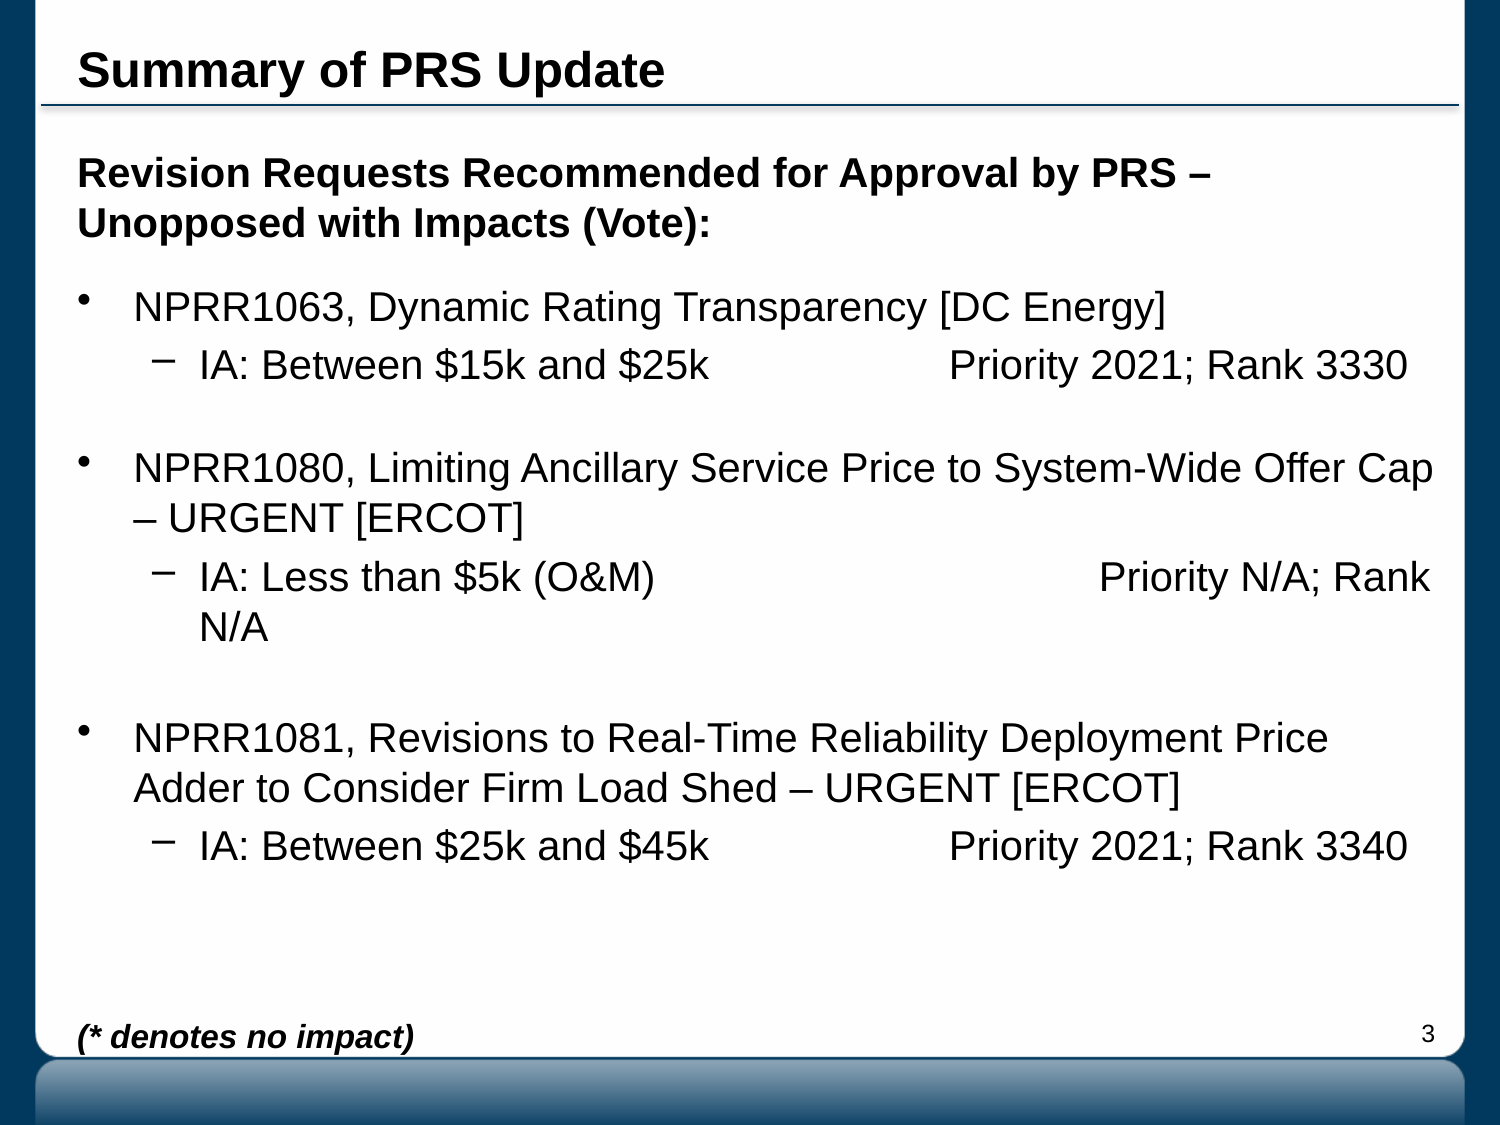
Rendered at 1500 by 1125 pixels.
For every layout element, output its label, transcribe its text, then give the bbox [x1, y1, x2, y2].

title Summary of PRS Update [62, 29, 1450, 106]
text_box Revision Requests Recommended for Approval by PRS – Unopposed with Impacts (Vote): NPRR1063, Dynamic Rating Transparency [DC Energy] IA: Between $15k and $25k Priority 2021; Rank 3330 NPRR1080, Limiting Ancillary Service Price to System-Wide Offer Cap – URGENT [ERCOT] IA: Less than $5k (O&M) Priority N/A; Rank N/A NPRR1081, Revisions to Real-Time Reliability Deployment Price Adder to Consider Firm Load Shed – URGENT [ERCOT] IA: Between $25k and $45k Priority 2021; Rank 3340 (* denotes no impact) [62, 138, 1450, 1049]
picture [35, 0, 1465, 1125]
